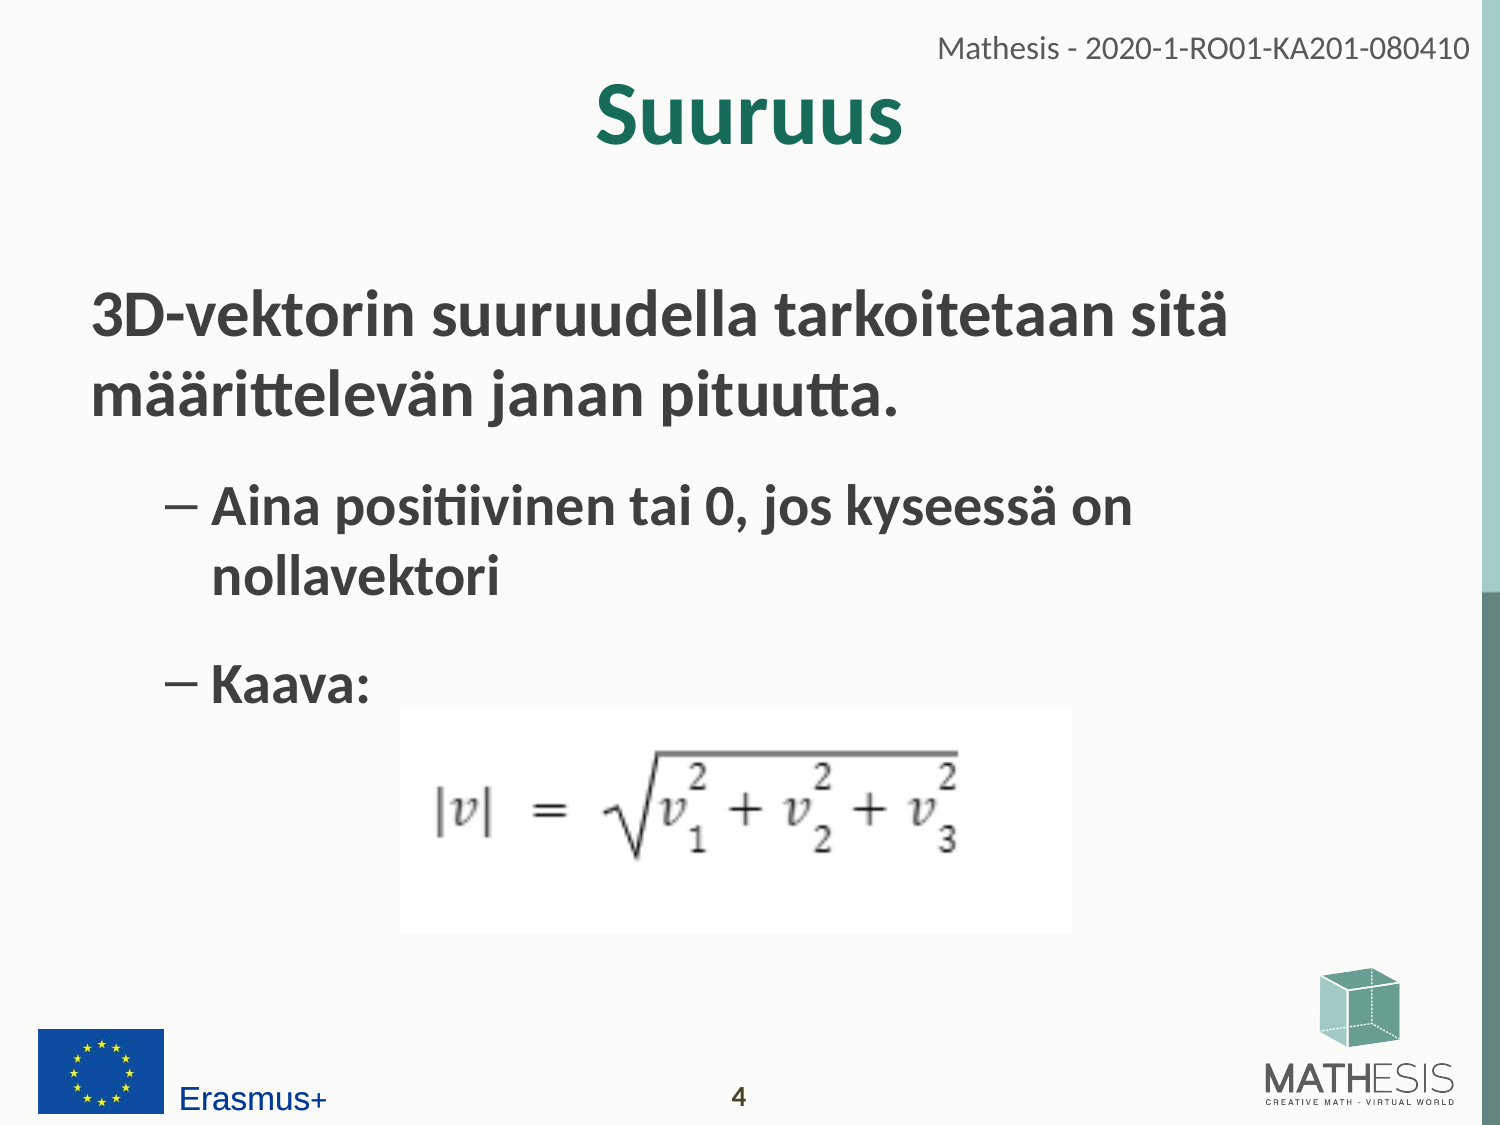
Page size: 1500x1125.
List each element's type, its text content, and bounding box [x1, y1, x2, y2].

picture [38, 1029, 164, 1114]
picture [400, 707, 1072, 934]
title Suuruus [75, 45, 1425, 233]
list 3D-vektorin suuruudella tarkoitetaan sitä määrittelevän janan pituutta. Aina positiivinen tai 0, jos kyseessä on nollavektori Kaava: [75, 262, 1425, 1005]
